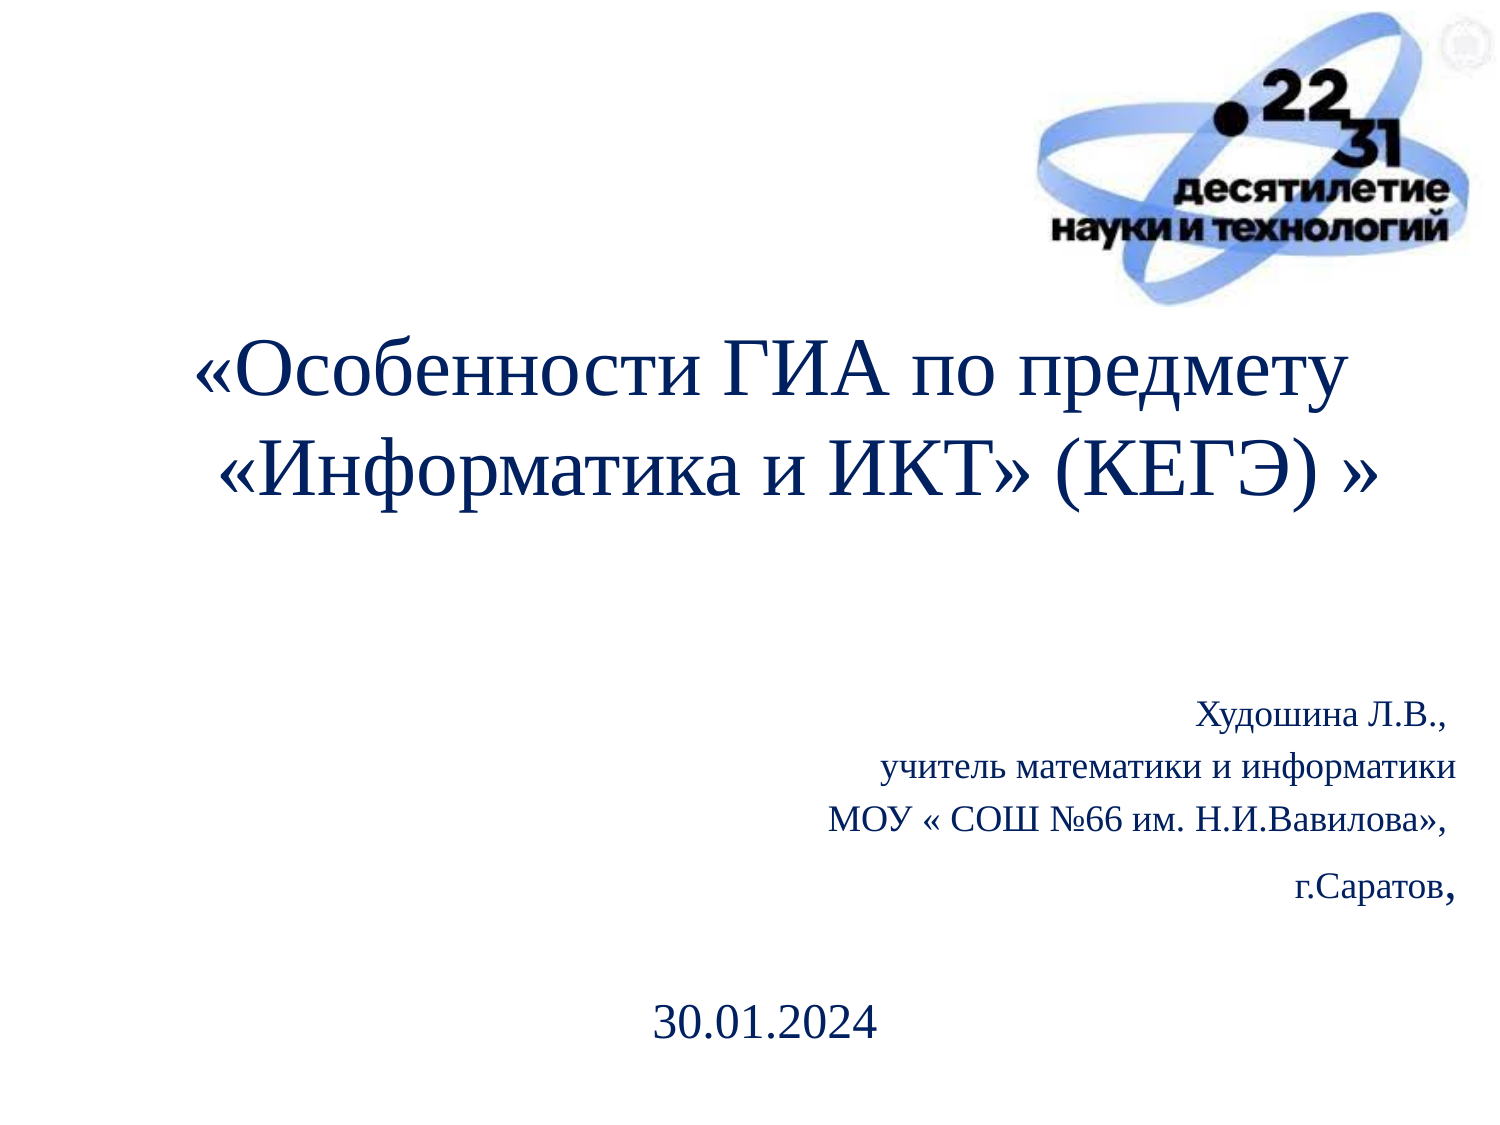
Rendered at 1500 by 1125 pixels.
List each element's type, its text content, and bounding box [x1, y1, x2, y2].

picture [1007, 11, 1500, 308]
list «Особенности ГИА по предмету «Информатика и ИКТ» (КЕГЭ) » Худошина Л.В., учитель математики и информатики МОУ « СОШ №66 им. Н.И.Вавилова», г.Саратов, 30.01.2024 [70, 304, 1472, 605]
